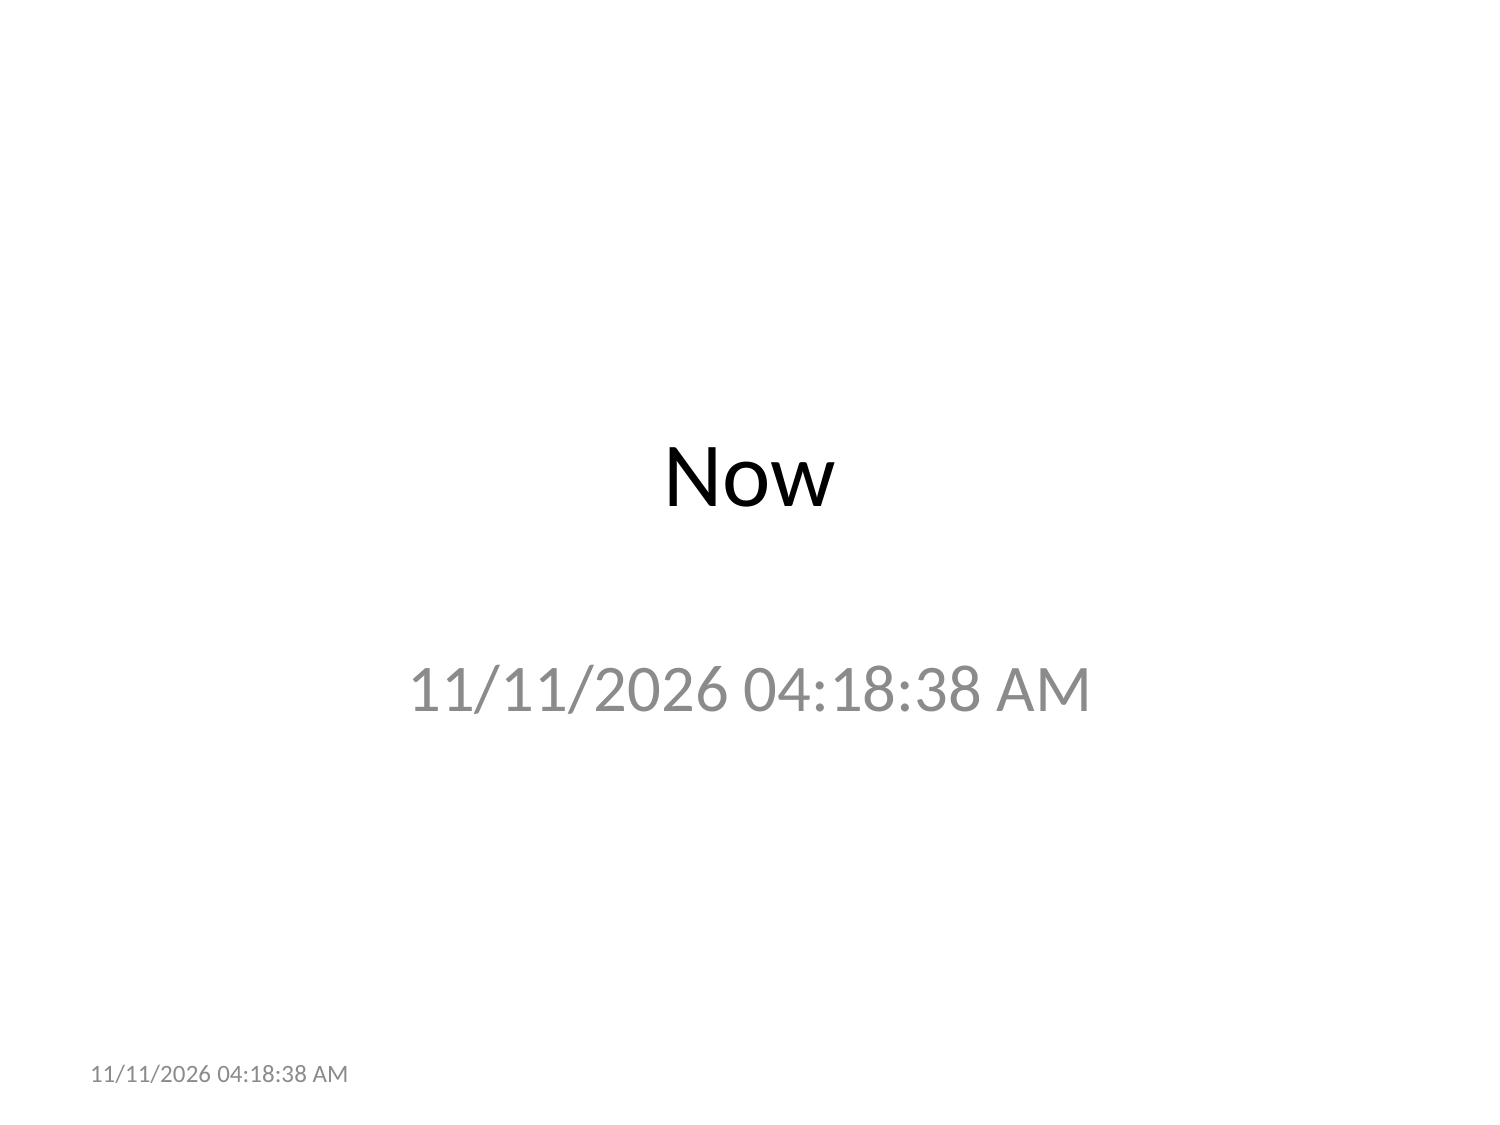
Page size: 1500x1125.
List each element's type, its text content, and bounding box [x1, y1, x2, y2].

title Now [112, 349, 1388, 591]
subtitle 2011-12-19 10:20:04 AM [225, 637, 1275, 925]
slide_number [75, 1042, 425, 1103]
